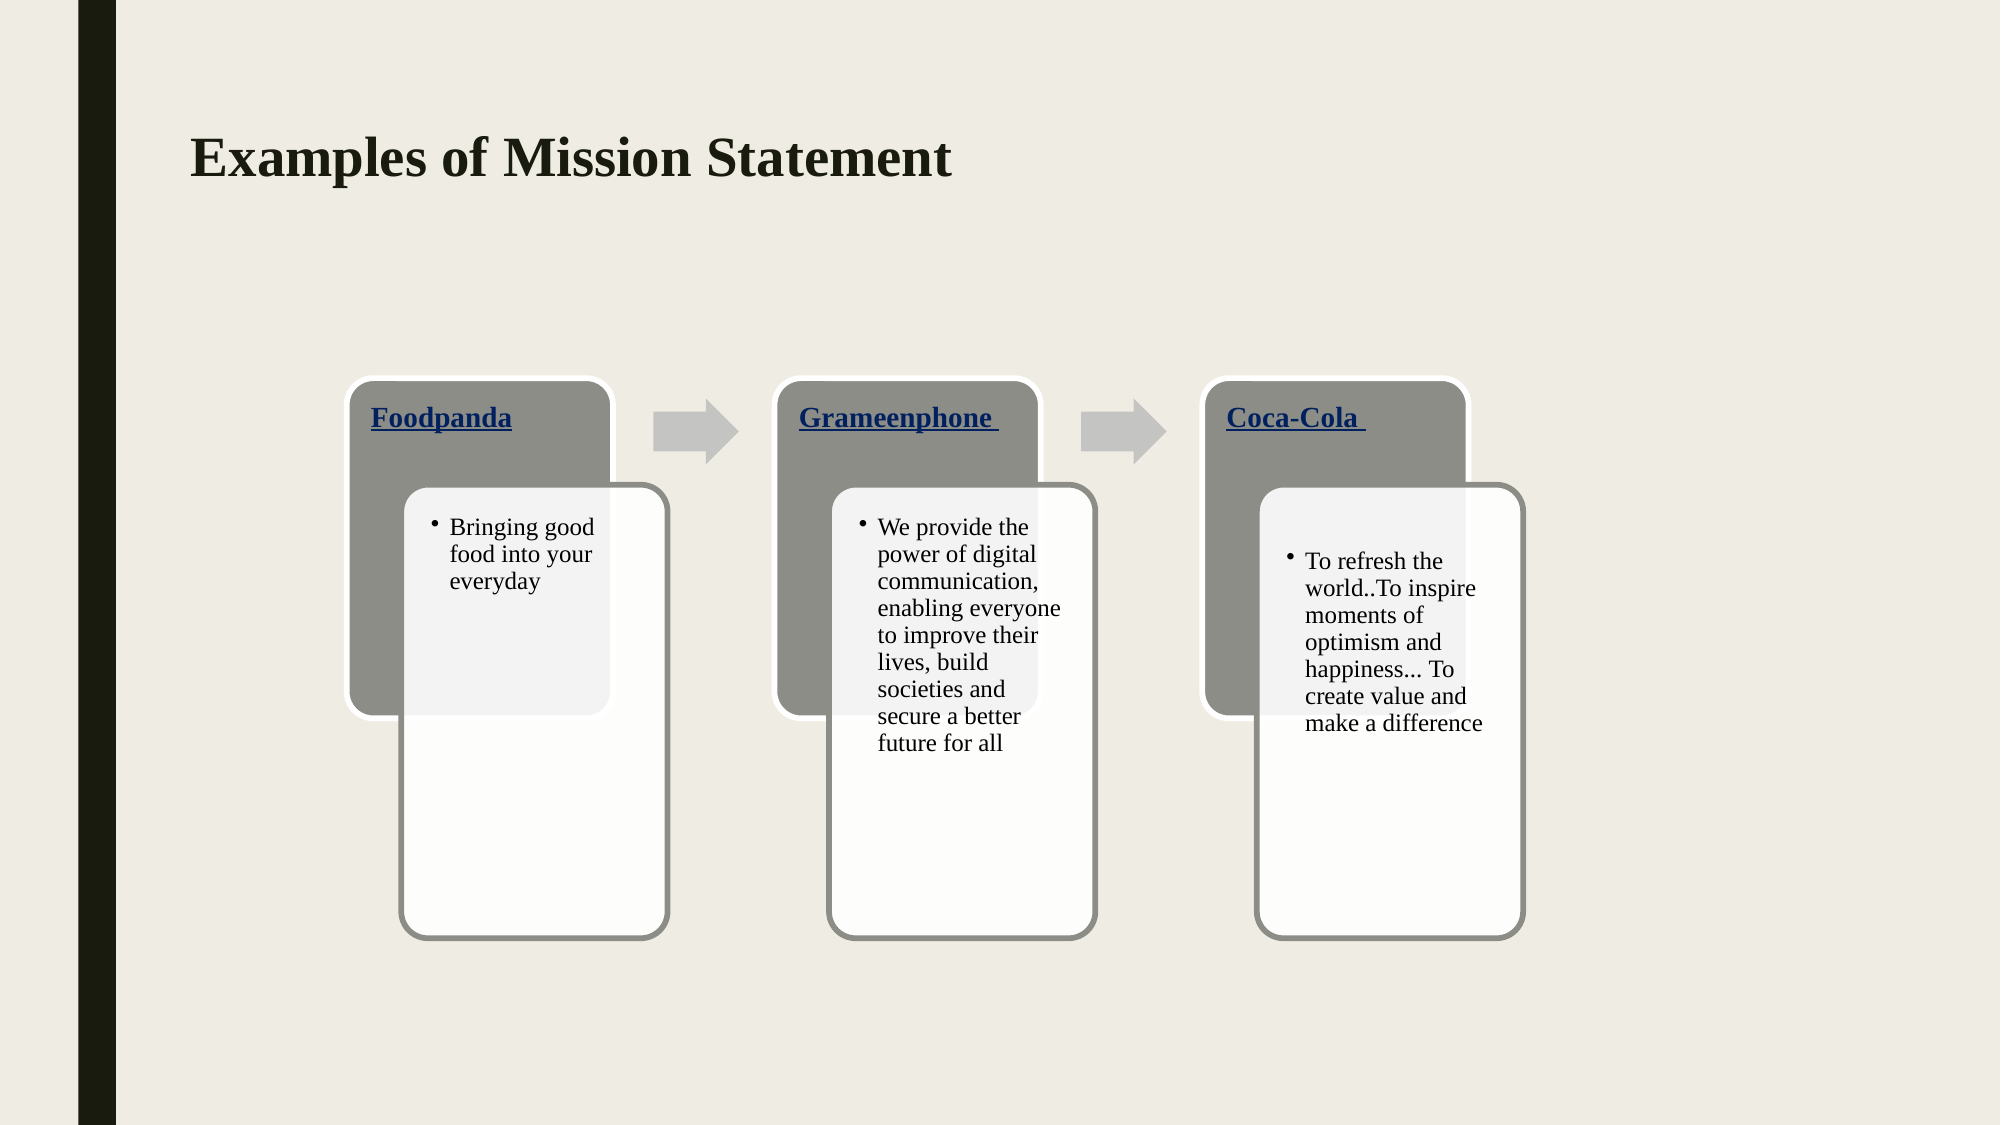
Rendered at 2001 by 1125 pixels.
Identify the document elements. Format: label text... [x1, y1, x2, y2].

title [225, 112, 1800, 357]
text_box Examples of Mission Statement [175, 112, 1302, 222]
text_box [346, 374, 1524, 942]
